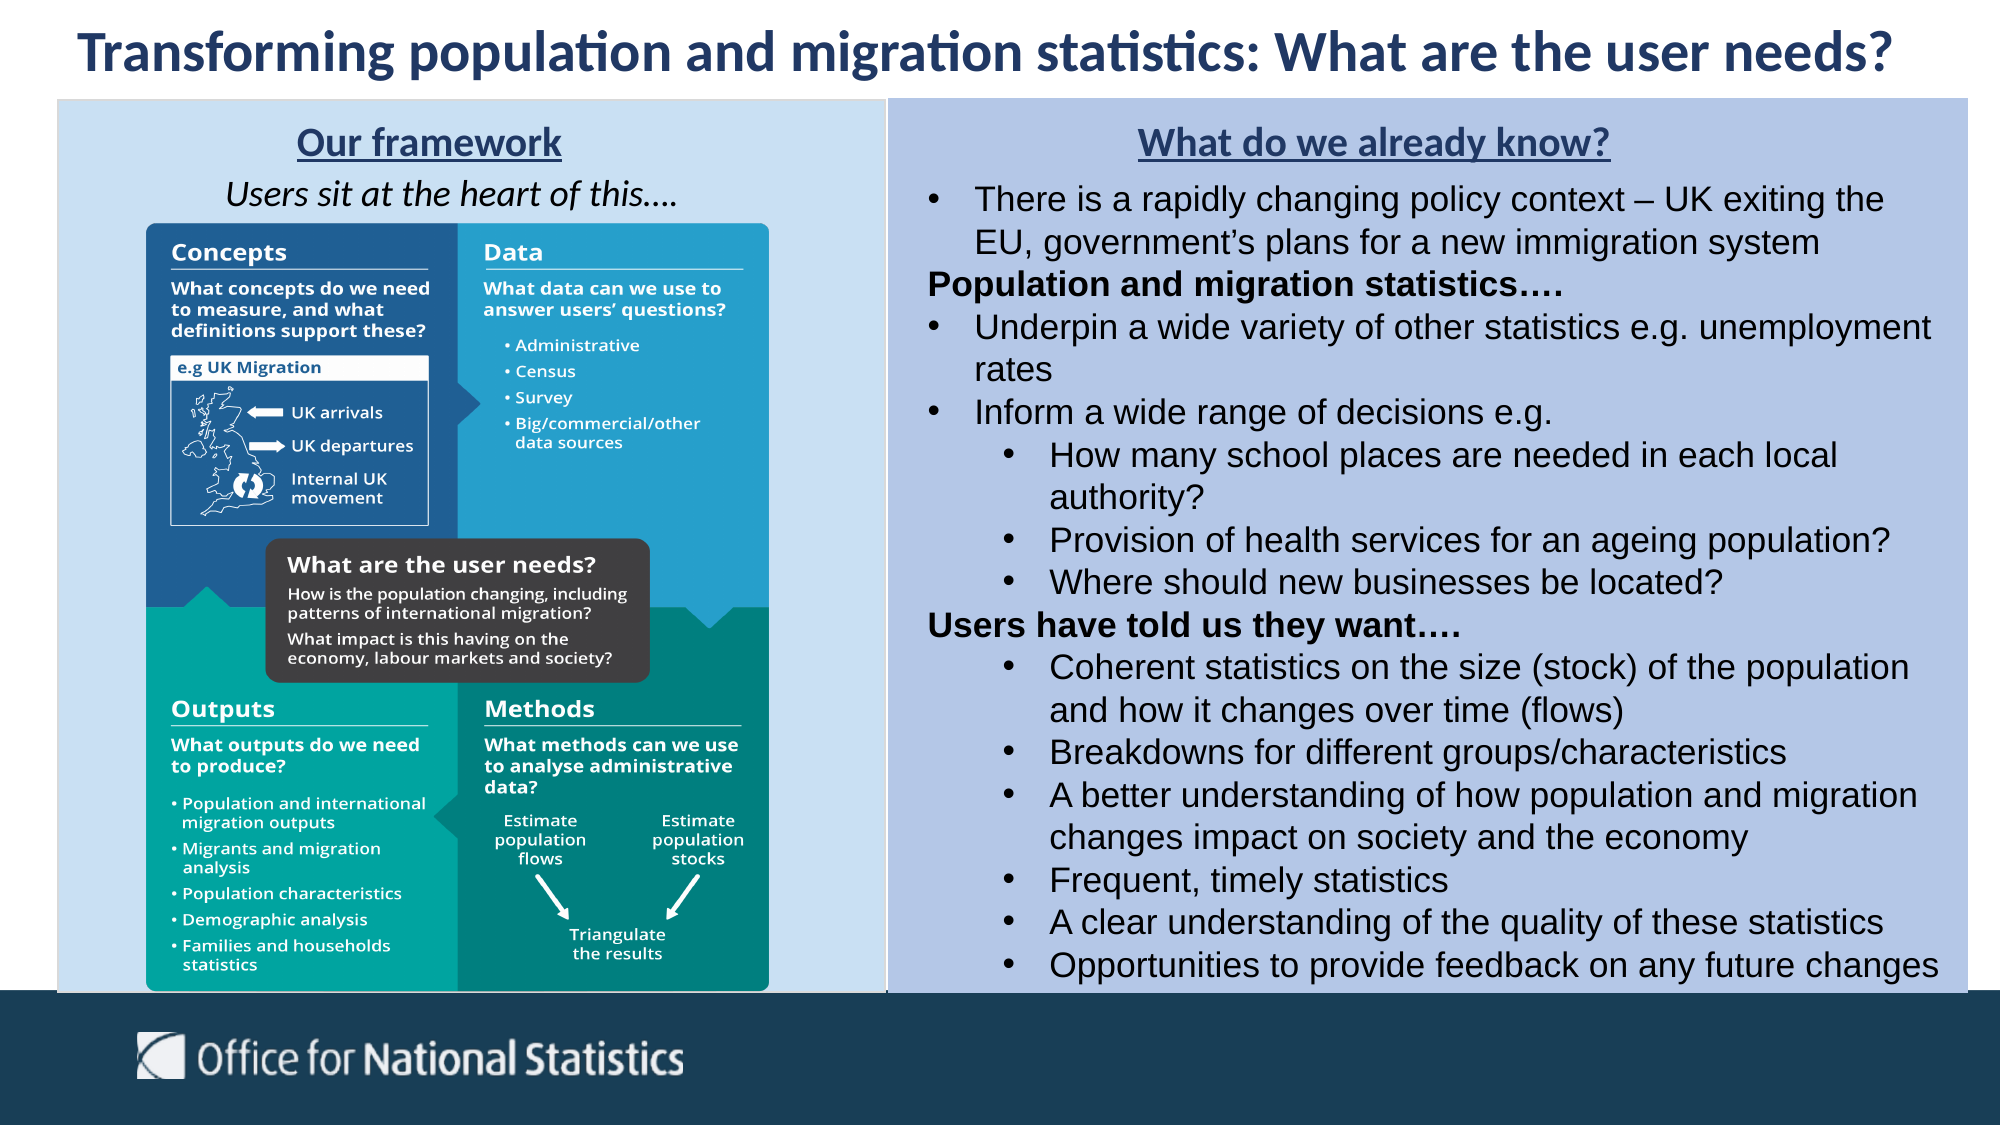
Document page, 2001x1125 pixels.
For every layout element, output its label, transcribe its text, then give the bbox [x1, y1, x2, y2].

text_box Users sit at the heart of this…. [210, 161, 708, 222]
picture [146, 222, 769, 992]
text_box There is a rapidly changing policy context – UK exiting the EU, government’s plans for a new immigration system Population and migration statistics…. Underpin a wide variety of other statistics e.g. unemployment rates Inform a wide range of decisions e.g. How many school places are needed in each local authority? Provision of health services for an ageing population? Where should new businesses be located? Users have told us they want…. Coherent statistics on the size (stock) of the population and how it changes over time (flows) Breakdowns for different groups/characteristics A better understanding of how population and migration changes impact on society and the economy Frequent, timely statistics A clear understanding of the quality of these statistics Opportunities to provide feedback on any future changes [912, 169, 1967, 1037]
text_box What do we already know? [1122, 107, 1773, 169]
title Transforming population and migration statistics: What are the user needs? [77, 5, 1923, 405]
text_box [889, 98, 1967, 992]
text_box Our framework [282, 107, 683, 161]
text_box [57, 99, 886, 993]
